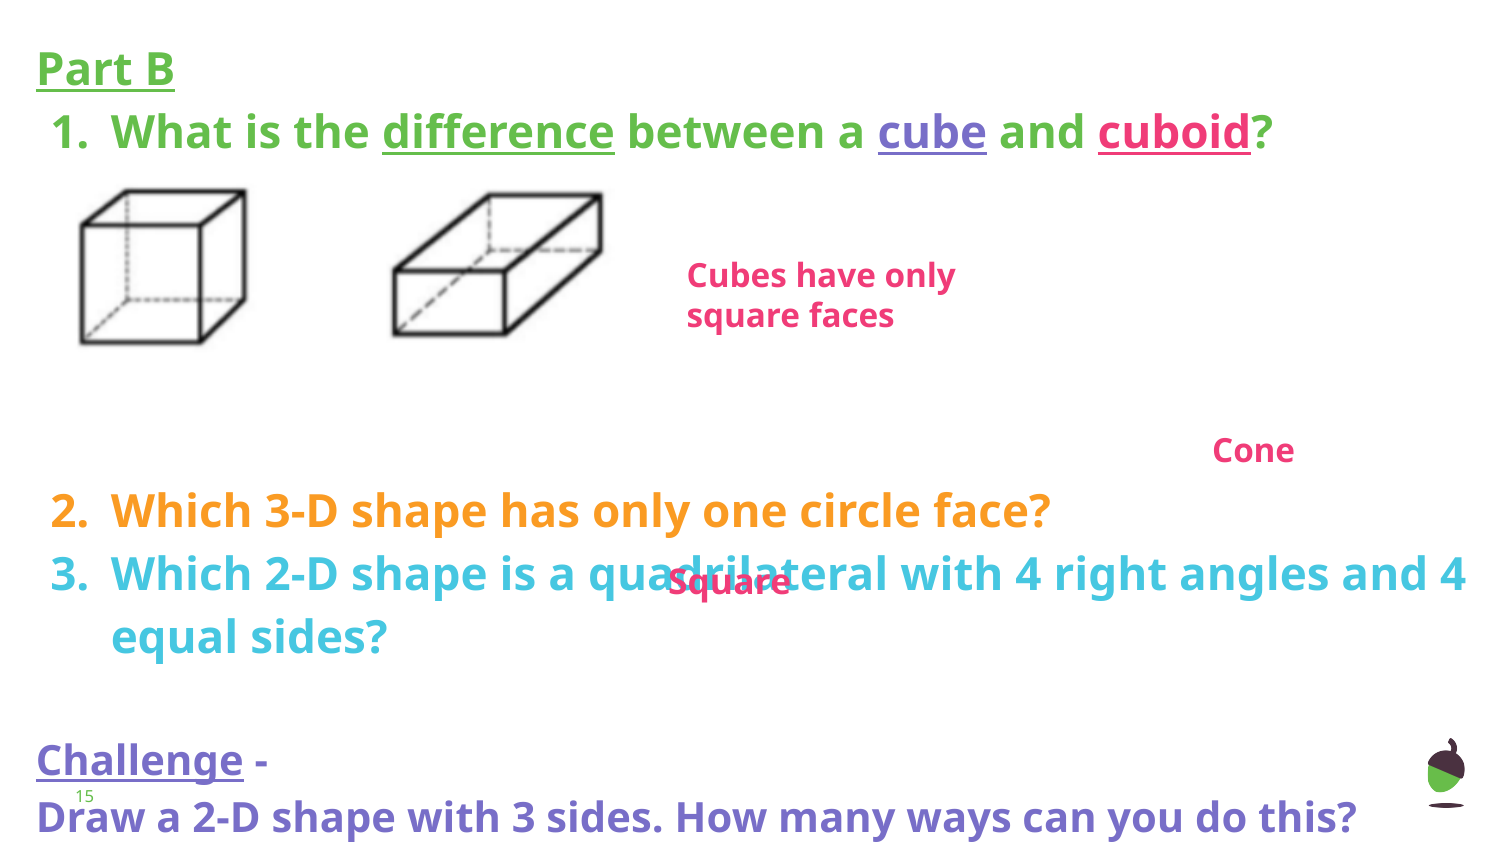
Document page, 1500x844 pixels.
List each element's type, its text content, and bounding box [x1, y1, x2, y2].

picture [17, 164, 308, 389]
slide_number ‹#› [75, 786, 194, 816]
picture [345, 169, 630, 383]
text_box Cone [1197, 413, 1402, 454]
title Part B What is the difference between a cube and cuboid? Which 3-D shape has only one circle face? Which 2-D shape is a quadrilateral with 4 right angles and 4 equal sides? Challenge - Draw a 2-D shape with 3 sides. How many ways can you do this? What’s the same and what’s different? [35, 31, 1476, 165]
picture [1427, 738, 1465, 808]
text_box Square [653, 543, 847, 584]
text_box Cubes have only square faces [671, 239, 1049, 347]
